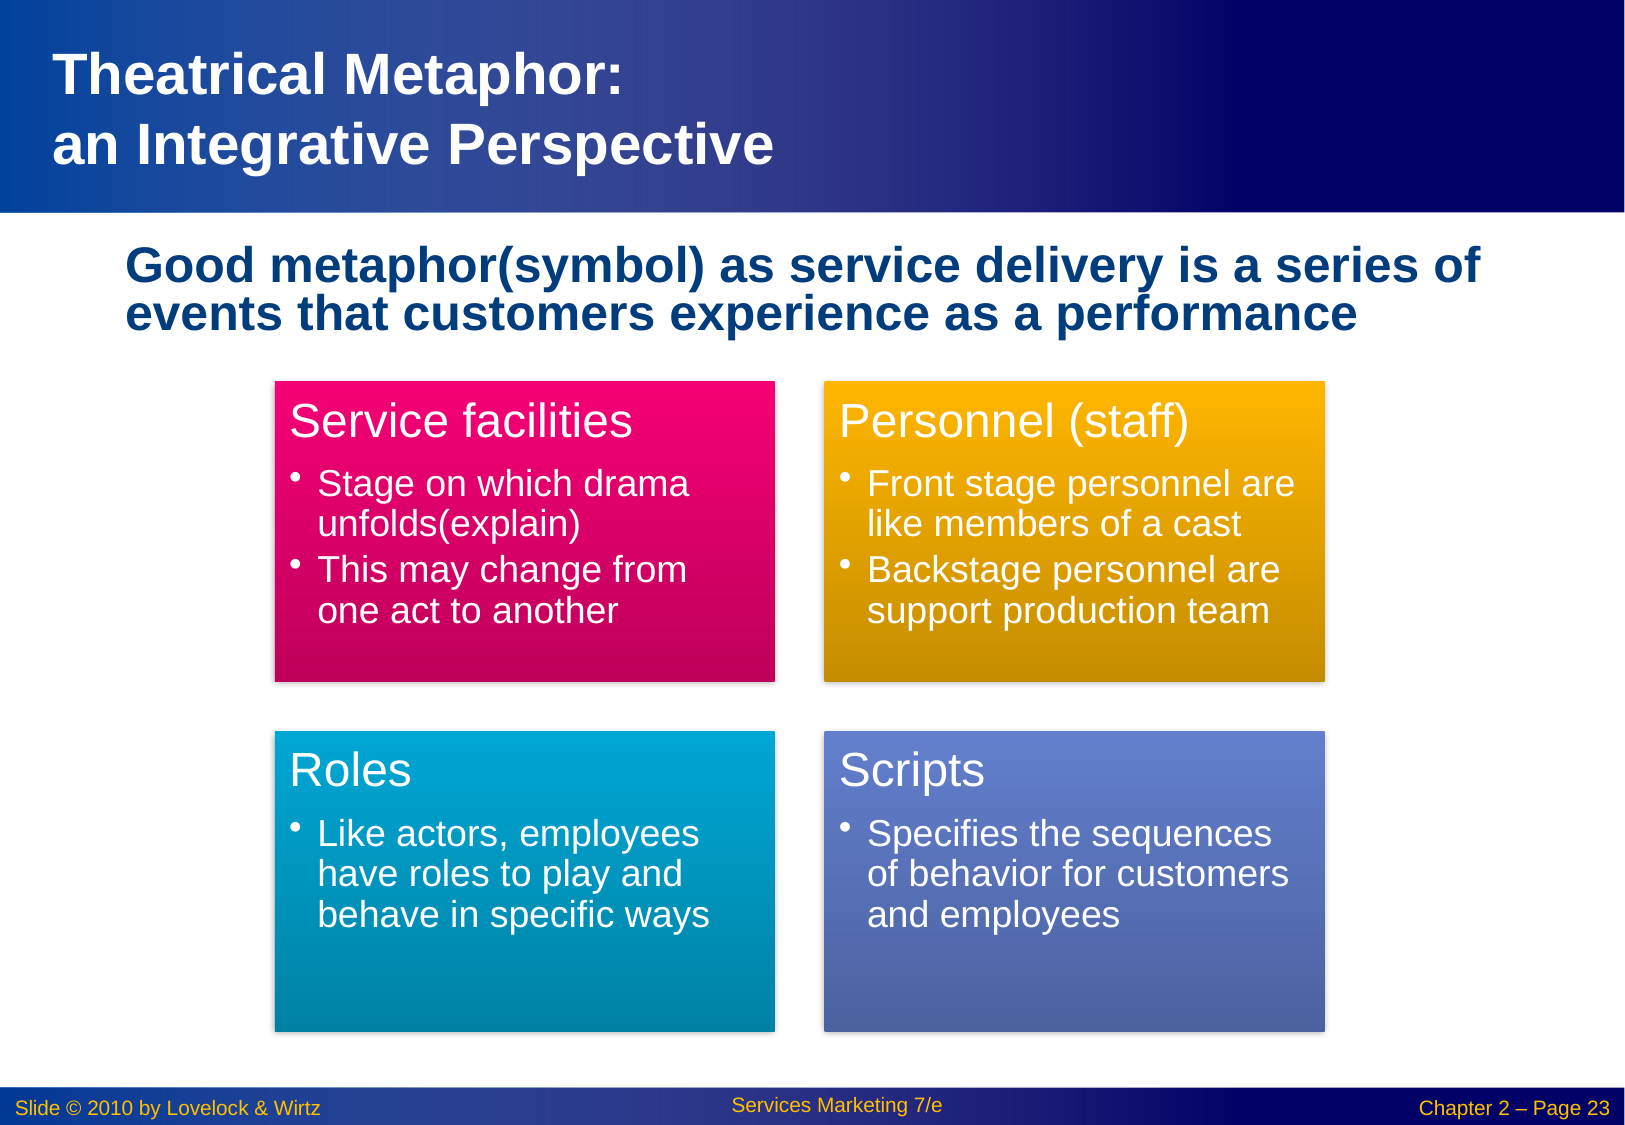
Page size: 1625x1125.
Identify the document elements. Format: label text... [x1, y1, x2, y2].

list Good metaphor(symbol) as service delivery is a series of events that customers experience as a performance [53, 236, 1612, 351]
title Theatrical Metaphor: an Integrative Perspective [36, 37, 1088, 176]
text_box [274, 362, 1325, 1051]
